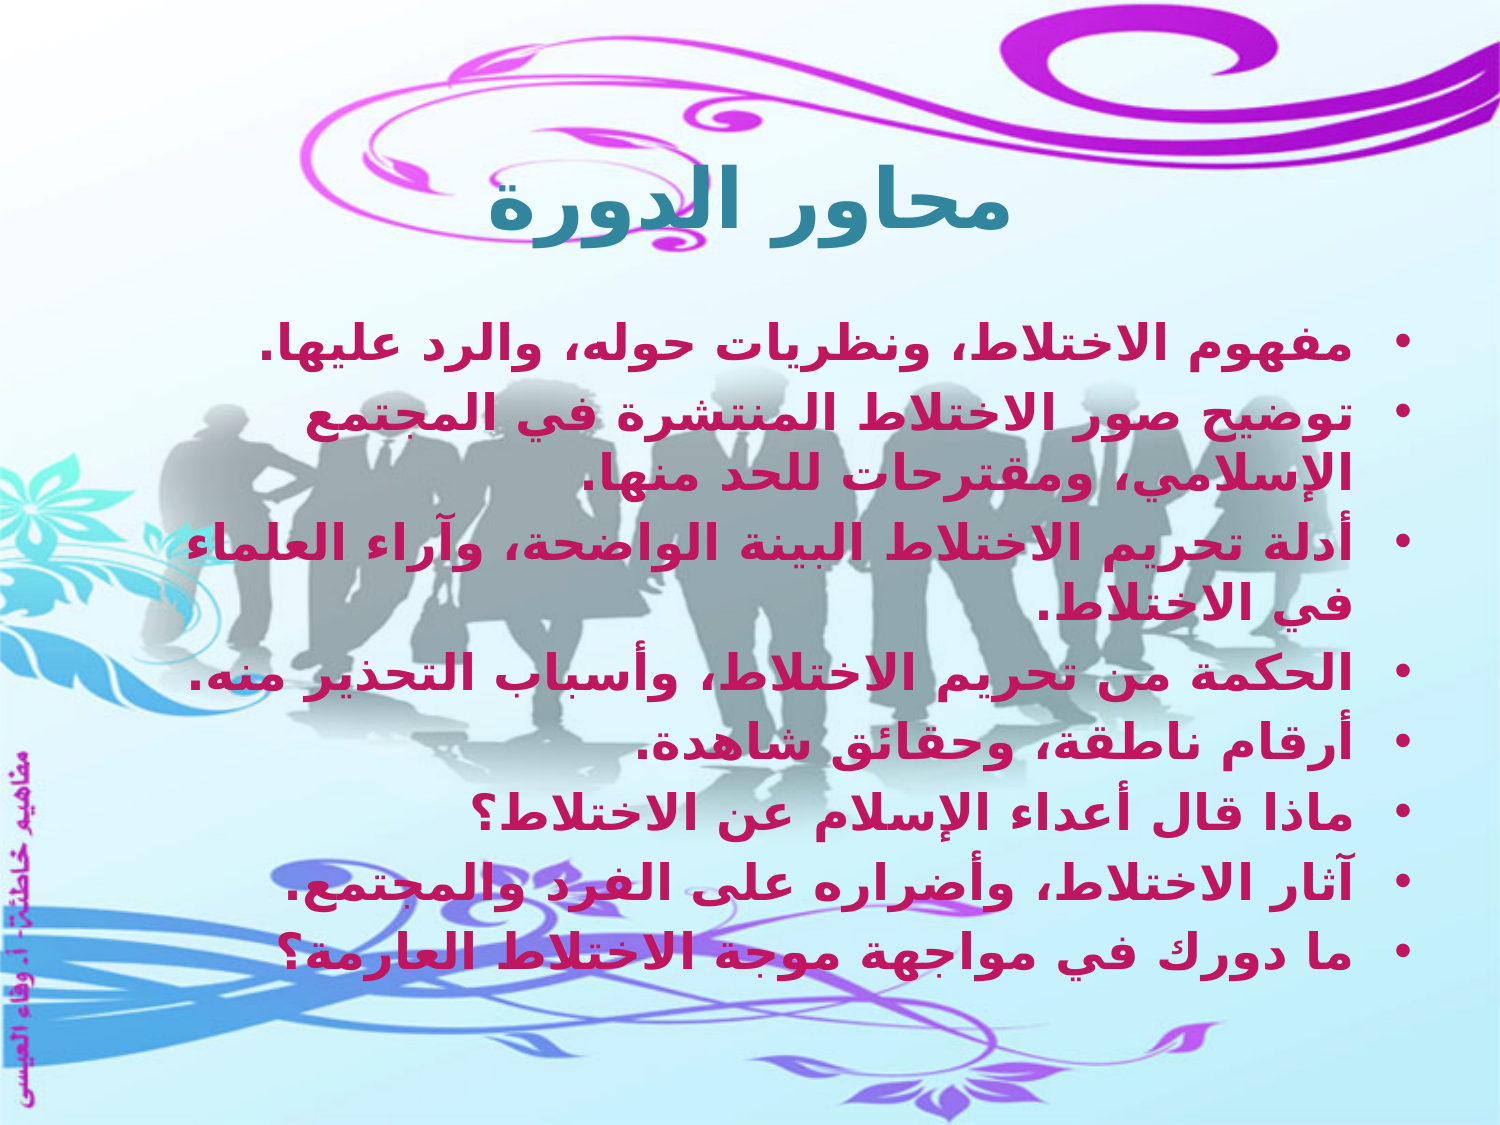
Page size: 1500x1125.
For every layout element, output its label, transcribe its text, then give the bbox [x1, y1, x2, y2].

picture [0, 0, 1500, 1125]
list مفهوم الاختلاط، ونظريات حوله، والرد عليها. توضيح صور الاختلاط المنتشرة في المجتمع الإسلامي، ومقترحات للحد منها. أدلة تحريم الاختلاط البينة الواضحة، وآراء العلماء في الاختلاط. الحكمة من تحريم الاختلاط، وأسباب التحذير منه. أرقام ناطقة، وحقائق شاهدة. ماذا قال أعداء الإسلام عن الاختلاط؟ آثار الاختلاط، وأضراره على الفرد والمجتمع. ما دورك في مواجهة موجة الاختلاط العارمة؟ [76, 302, 1427, 1046]
title محاور الدورة [76, 101, 1427, 290]
